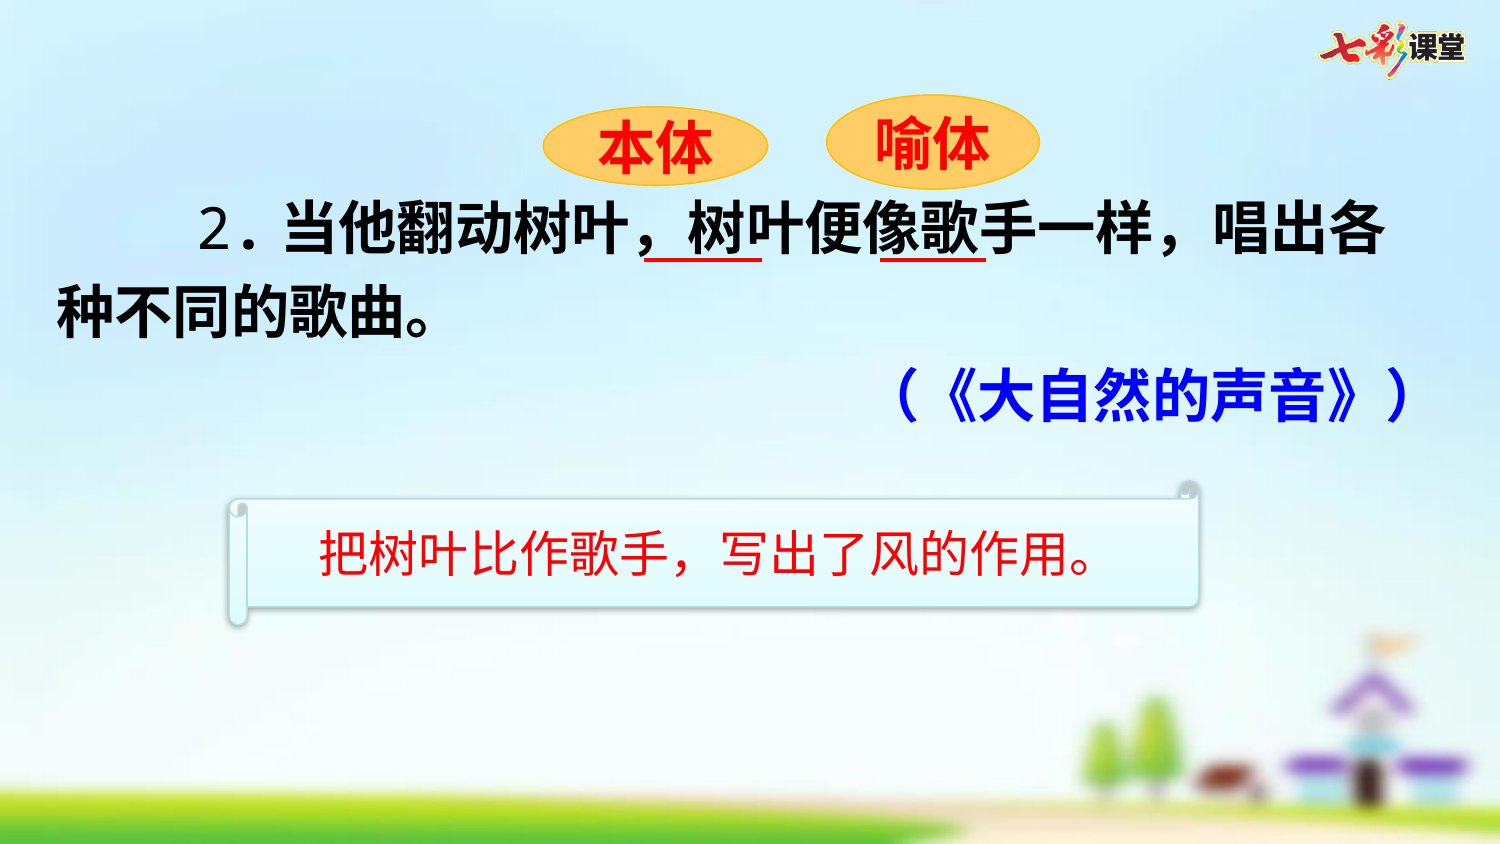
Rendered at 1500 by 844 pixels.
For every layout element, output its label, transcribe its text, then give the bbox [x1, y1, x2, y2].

text_box 本体 [541, 104, 770, 188]
text_box 把树叶比作歌手，写出了风的作用。 [228, 480, 1200, 626]
text_box 喻体 [824, 92, 1042, 192]
picture [0, 0, 1500, 844]
text_box 2.当他翻动树叶，树叶便像歌手一样，唱出各种不同的歌曲。 （《大自然的声音》） [41, 169, 1459, 437]
